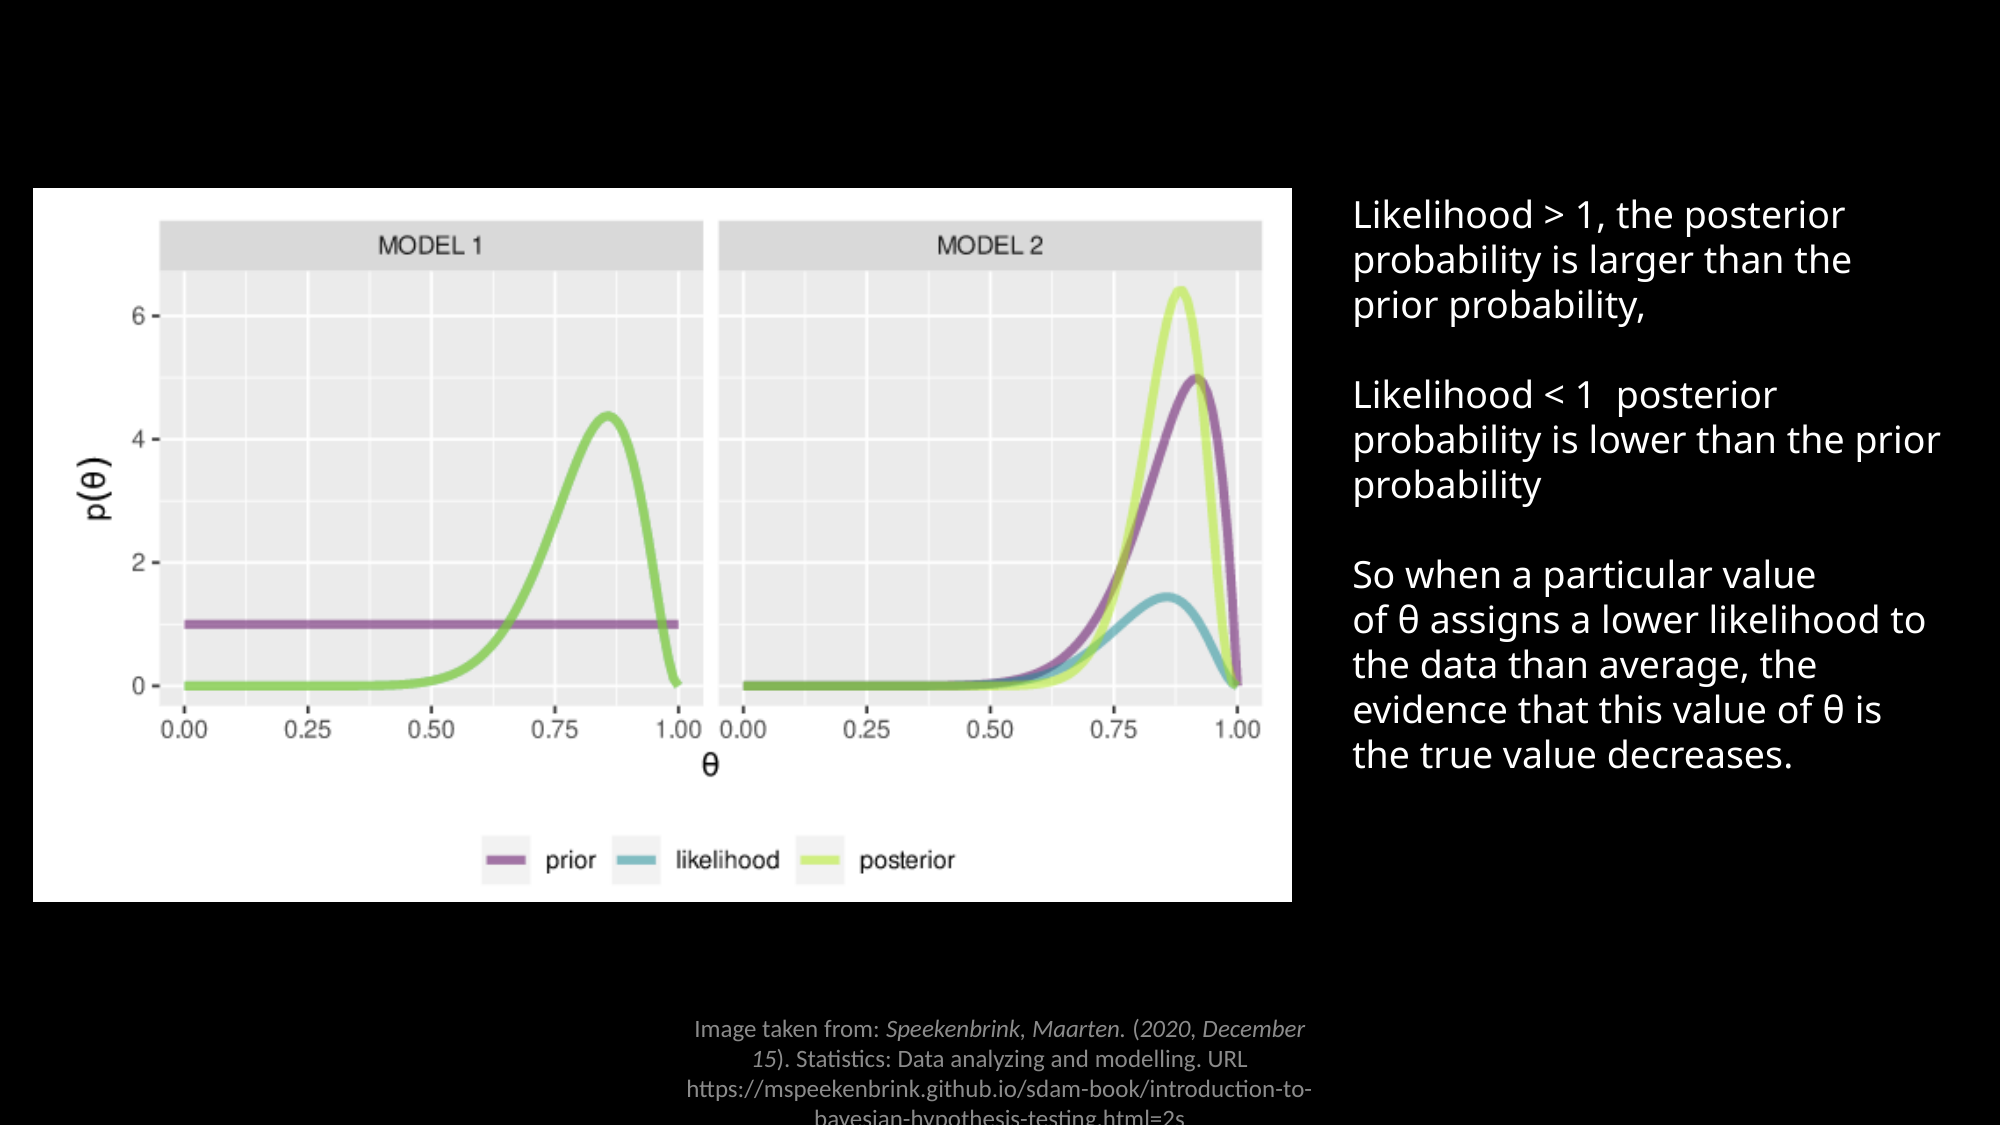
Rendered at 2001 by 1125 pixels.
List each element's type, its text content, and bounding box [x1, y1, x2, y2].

picture [33, 188, 1292, 902]
text_box Likelihood > 1, the posterior probability is larger than the prior probability, Likelihood < 1 posterior probability is lower than the prior probability So when a particular value of θ assigns a lower likelihood to the data than average, the evidence that this value of θ is the true value decreases. [1337, 139, 1959, 784]
footer Image taken from: Speekenbrink, Maarten. (2020, December 15). Statistics: Data analyzing and modelling. URL https://mspeekenbrink.github.io/sdam-book/introduction-to-bayesian-hypothesis-testing.html=2s [662, 1042, 1338, 1103]
